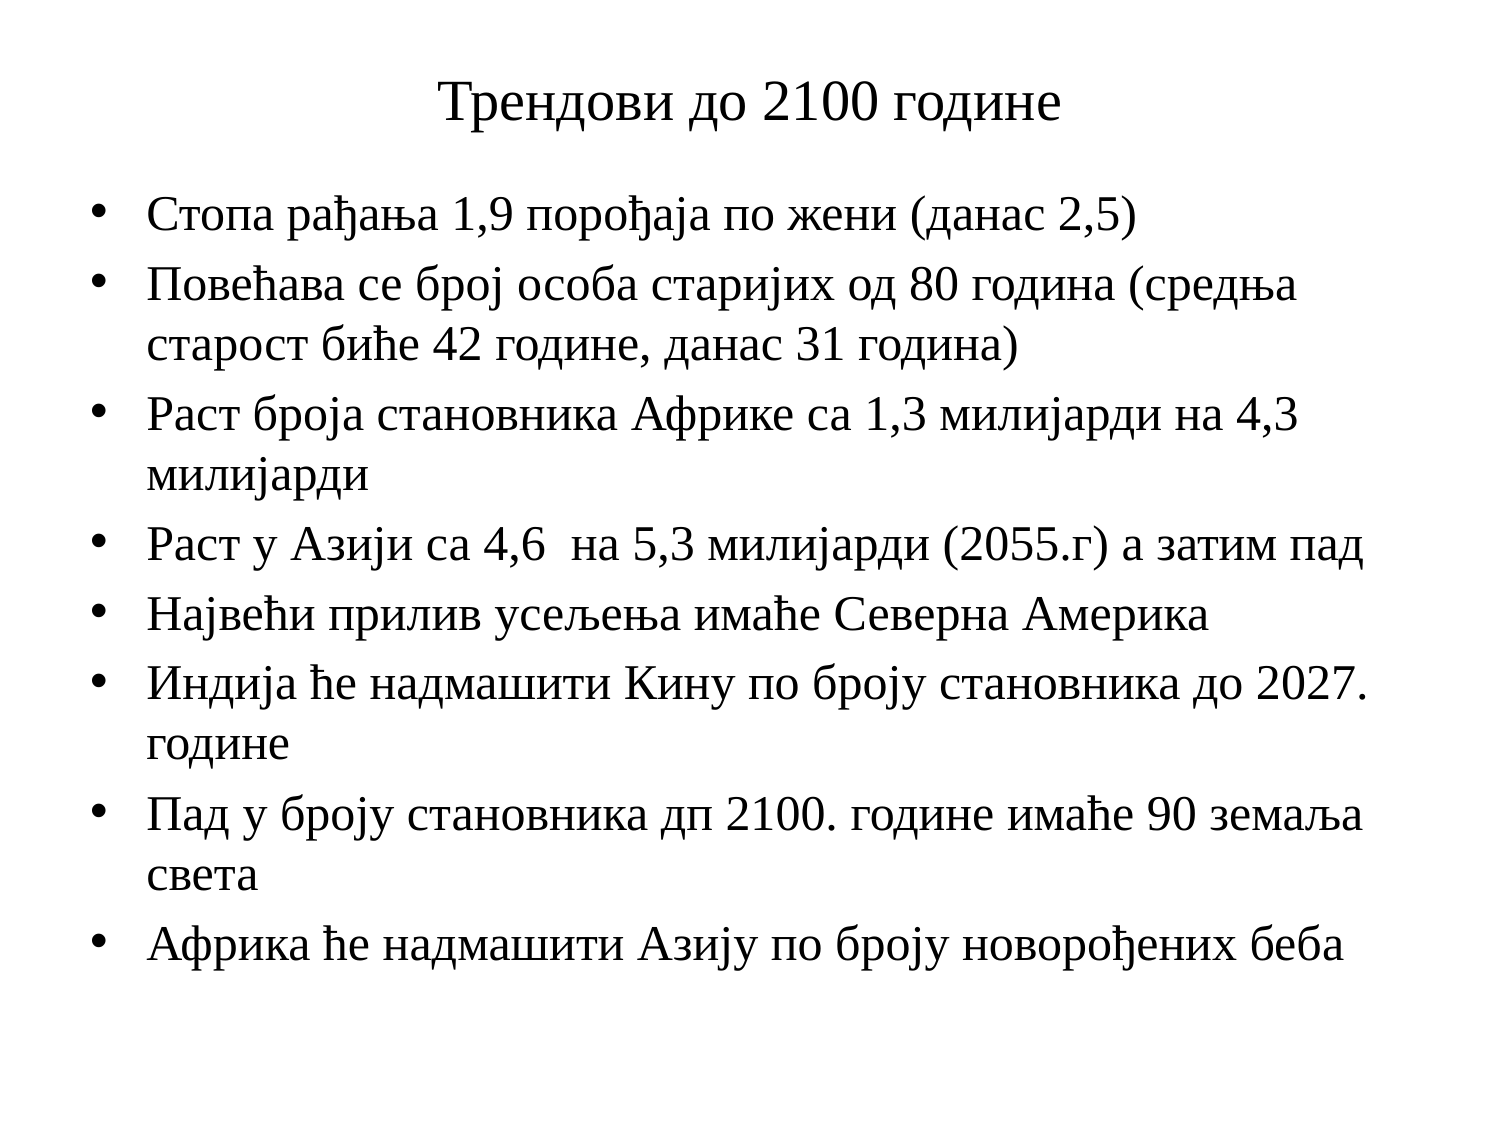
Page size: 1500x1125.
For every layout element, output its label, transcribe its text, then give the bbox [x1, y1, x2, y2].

list Стопа рађања 1,9 порођаја по жени (данас 2,5) Повећава се број особа старијих од 80 година (средња старост биће 42 године, данас 31 година) Раст броја становника Африке са 1,3 милијарди на 4,3 милијарди Раст у Азији са 4,6 на 5,3 милијарди (2055.г) а затим пад Највећи прилив усељења имаће Северна Америка Индија ће надмашити Кину по броју становника до 2027. године Пад у броју становника дп 2100. године имаће 90 земаља света Африка ће надмашити Азију по броју новорођених беба [75, 172, 1425, 1005]
title Трендови до 2100 године [75, 45, 1425, 149]
